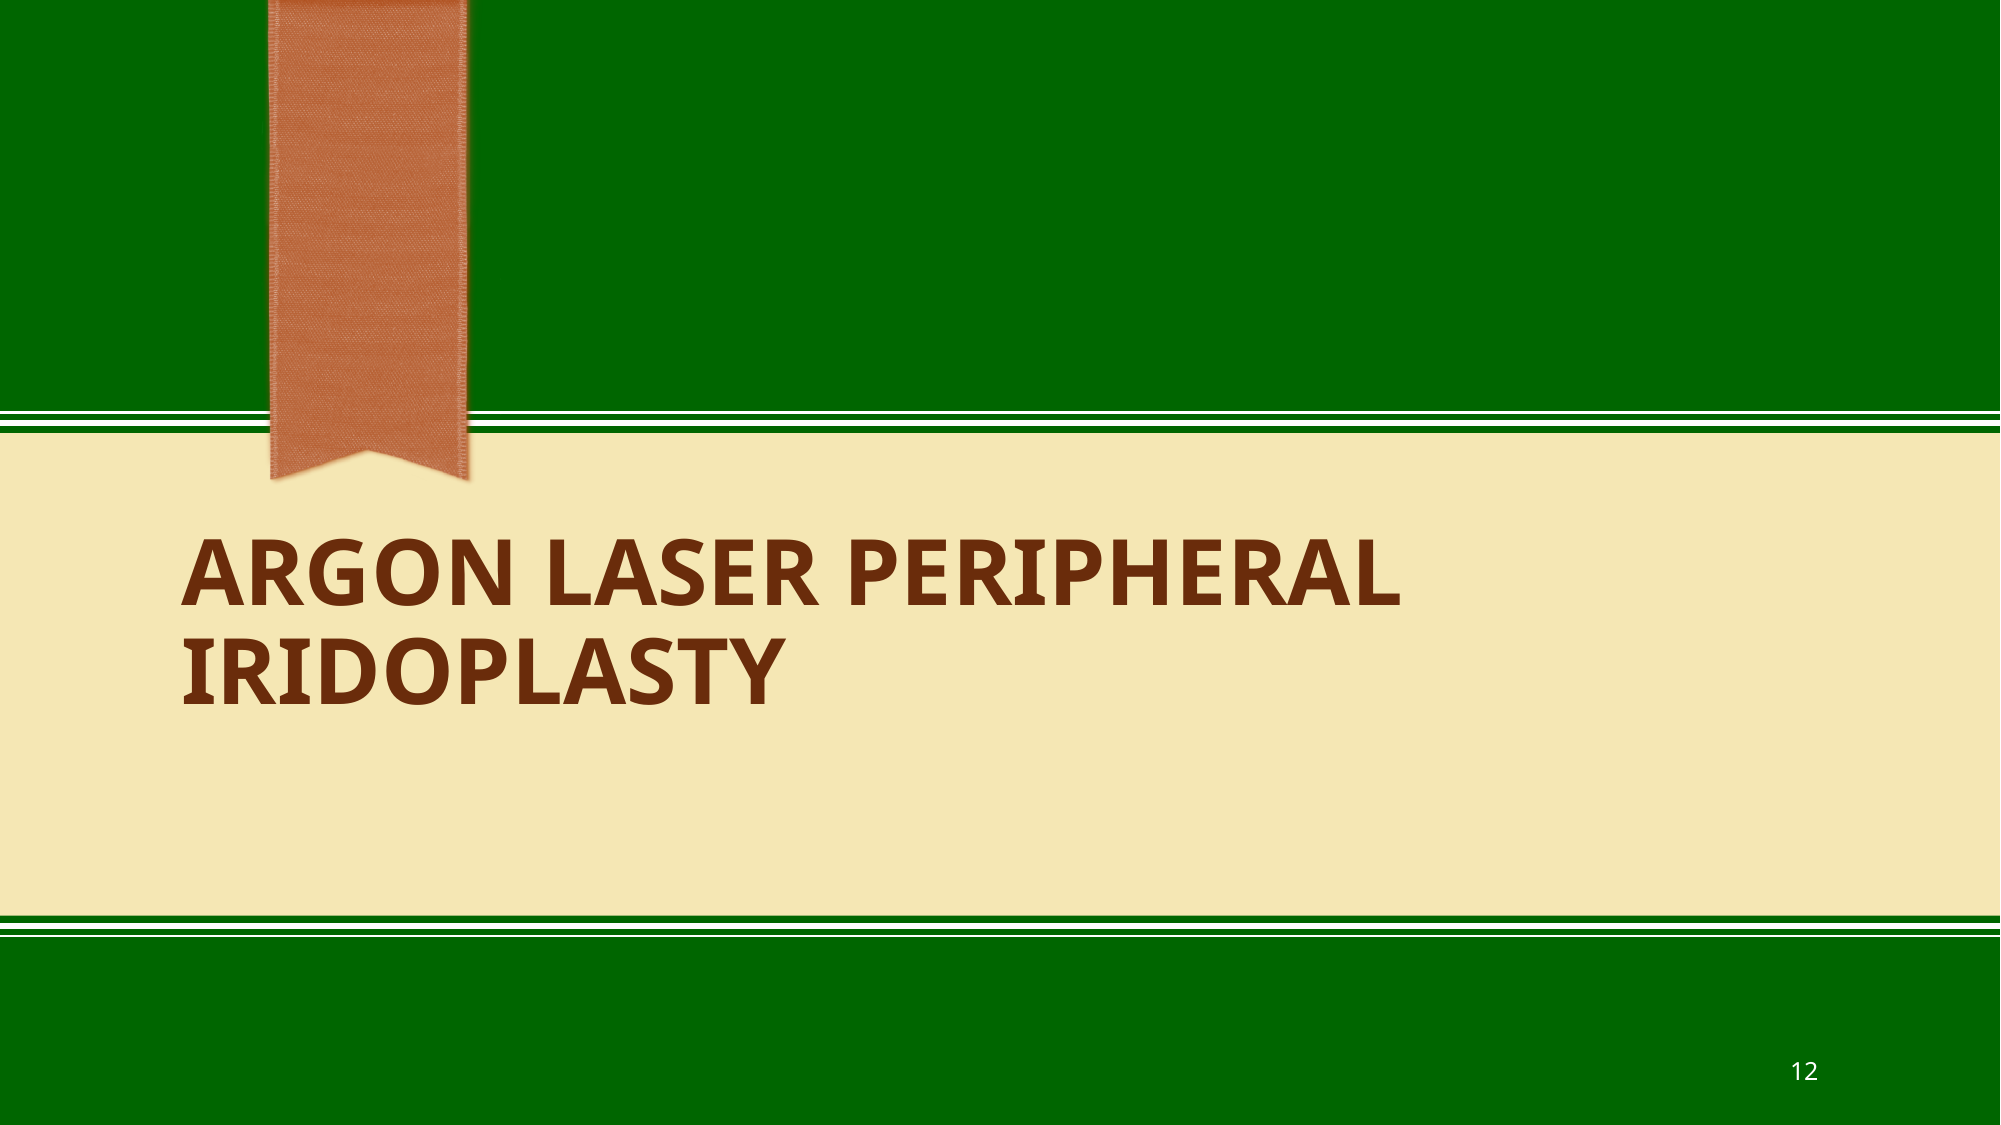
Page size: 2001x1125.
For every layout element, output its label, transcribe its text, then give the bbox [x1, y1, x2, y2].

title Argon Laser Peripheral Iridoplasty [181, 487, 1834, 764]
slide_number 12 [1518, 1042, 1819, 1103]
